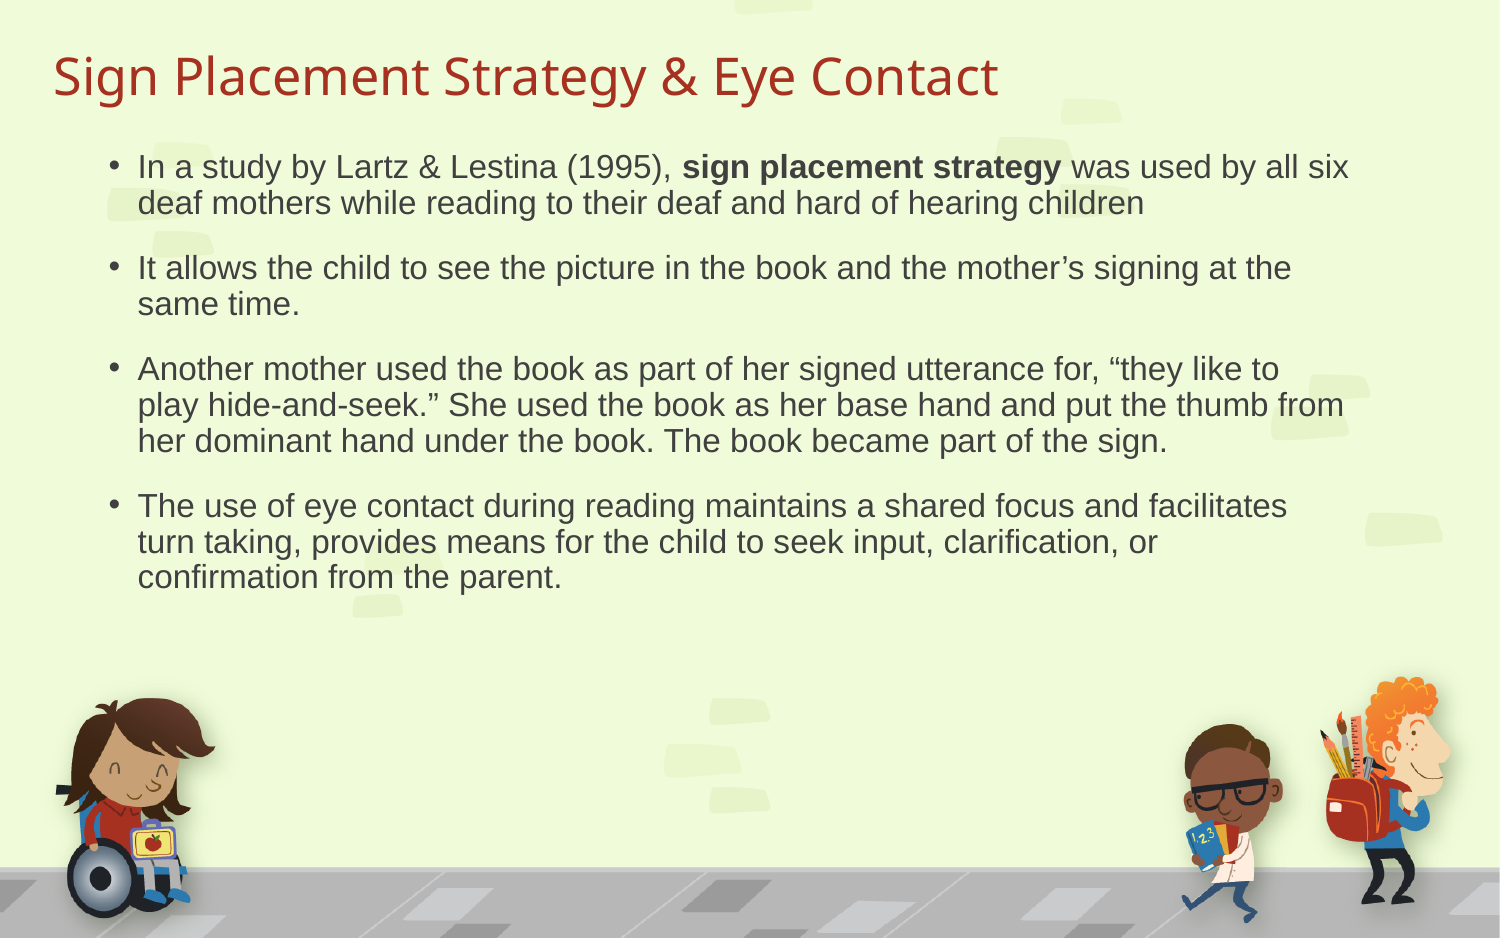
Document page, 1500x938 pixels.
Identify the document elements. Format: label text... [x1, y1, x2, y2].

list In a study by Lartz & Lestina (1995), sign placement strategy was used by all six deaf mothers while reading to their deaf and hard of hearing children It allows the child to see the picture in the book and the mother’s signing at the same time. Another mother used the book as part of her signed utterance for, “they like to play hide-and-seek.” She used the book as her base hand and put the thumb from her dominant hand under the book. The book became part of the sign. The use of eye contact during reading maintains a shared focus and facilitates turn taking, provides means for the child to seek input, clarification, or confirmation from the parent. [96, 143, 1363, 619]
picture [0, 0, 1500, 938]
title Sign Placement Strategy & Eye Contact [42, 24, 1252, 113]
